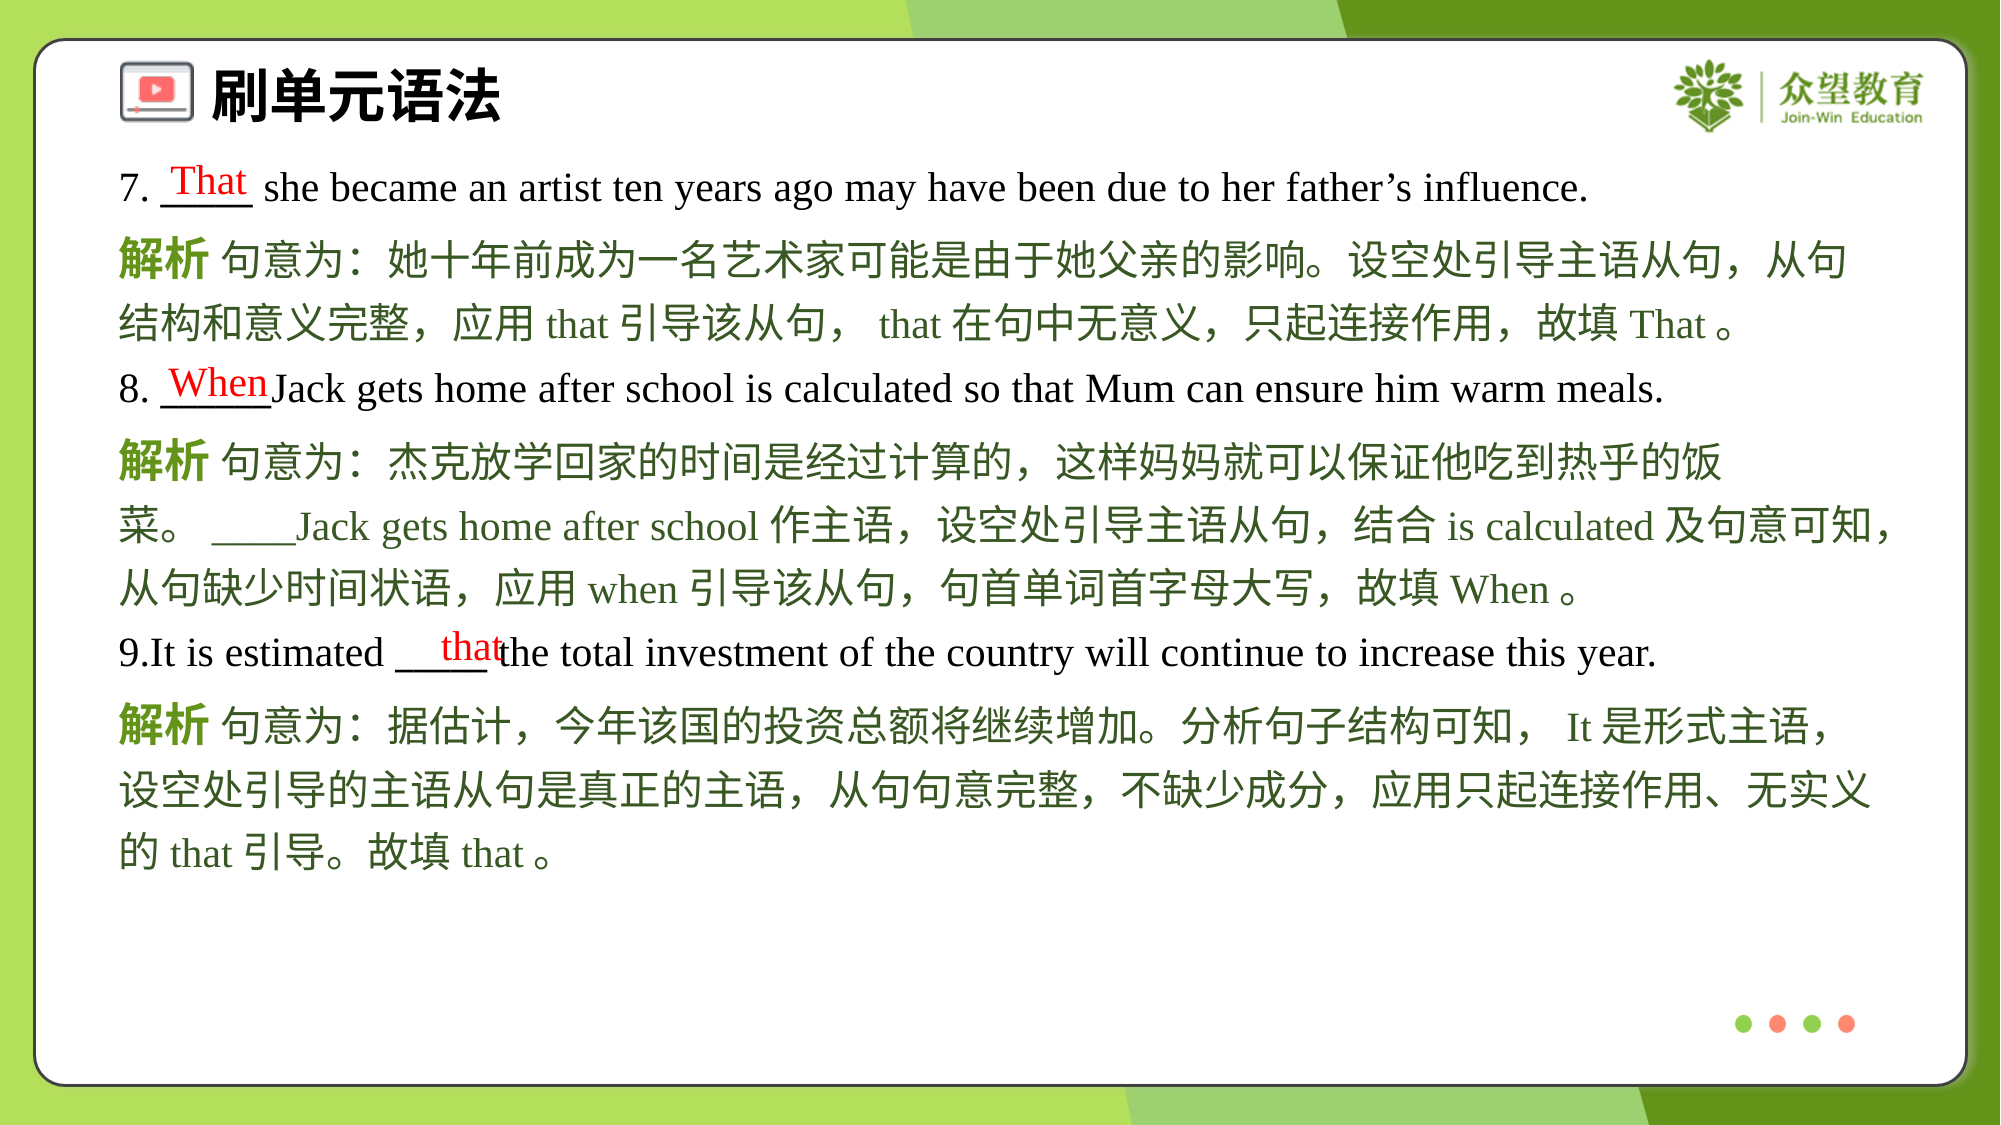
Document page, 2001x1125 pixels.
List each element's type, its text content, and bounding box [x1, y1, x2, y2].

text_box That [165, 140, 252, 199]
text_box 解析 句意为：据估计，今年该国的投资总额将继续增加。分析句子结构可知，It是形式主语，设空处引导的主语从句是真正的主语，从句句意完整，不缺少成分，应用只起连接作用、无实义的that引导。故填that。 [118, 682, 1883, 872]
text_box 解析 句意为：杰克放学回家的时间是经过计算的，这样妈妈就可以保证他吃到热乎的饭菜。____Jack gets home after school作主语，设空处引导主语从句，结合is calculated及句意可知，从句缺少时间状语，应用when引导该从句，句首单词首字母大写，故填When。 [118, 417, 1883, 607]
text_box 7. _____ she became an artist ten years ago may have been due to her father’s influence. [118, 146, 1883, 204]
text_box 解析 句意为：她十年前成为一名艺术家可能是由于她父亲的影响。设空处引导主语从句，从句结构和意义完整，应用that引导该从句，that在句中无意义，只起连接作用，故填That。 [118, 215, 1883, 343]
text_box When [163, 342, 273, 400]
picture [0, 0, 2000, 1125]
text_box that [436, 606, 508, 665]
text_box 9.It is estimated _____ the total investment of the country will continue to increase this year. [118, 612, 1883, 670]
text_box 8. ______Jack gets home after school is calculated so that Mum can ensure him warm meals. [118, 348, 1883, 406]
